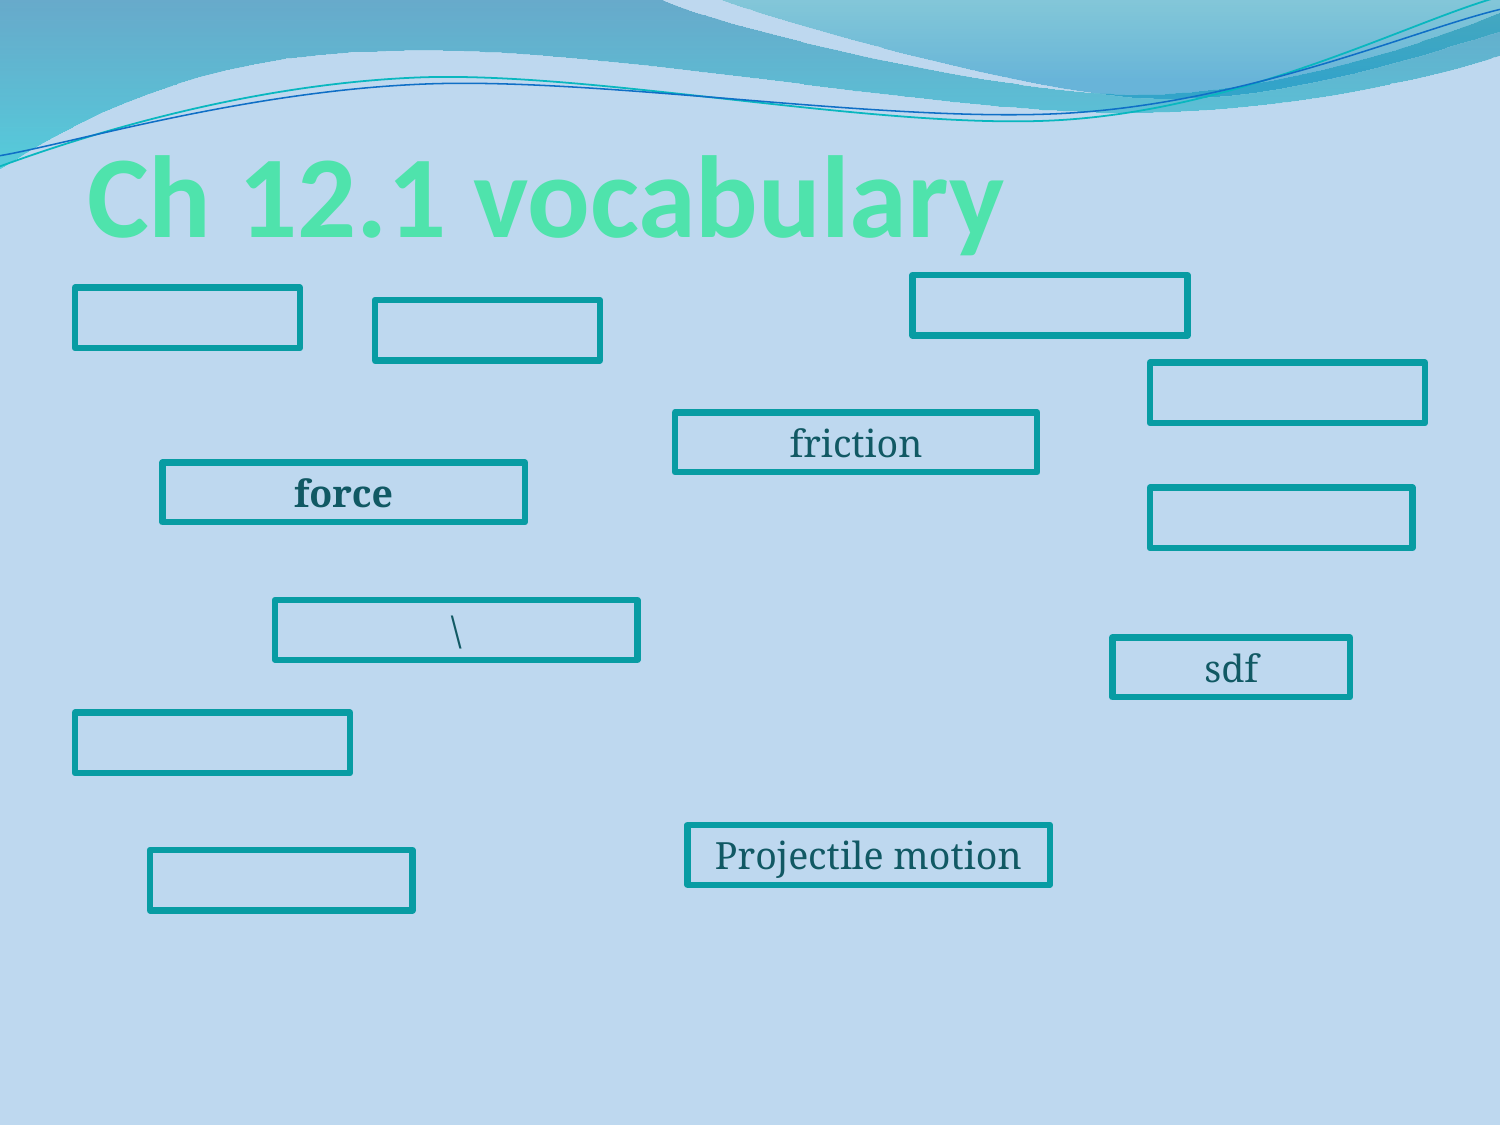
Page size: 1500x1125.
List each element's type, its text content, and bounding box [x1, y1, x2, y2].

text_box [912, 275, 1188, 336]
text_box force [162, 462, 525, 523]
text_box [1149, 487, 1413, 549]
text_box friction [674, 412, 1038, 473]
text_box [1149, 362, 1425, 424]
text_box [374, 299, 600, 361]
text_box sdf [1112, 637, 1350, 698]
text_box [150, 849, 413, 911]
title Ch 12.1 vocabulary [86, 37, 1363, 262]
text_box Projectile motion [687, 824, 1050, 885]
text_box [74, 287, 300, 349]
text_box [75, 712, 350, 774]
text_box \ [274, 599, 638, 660]
